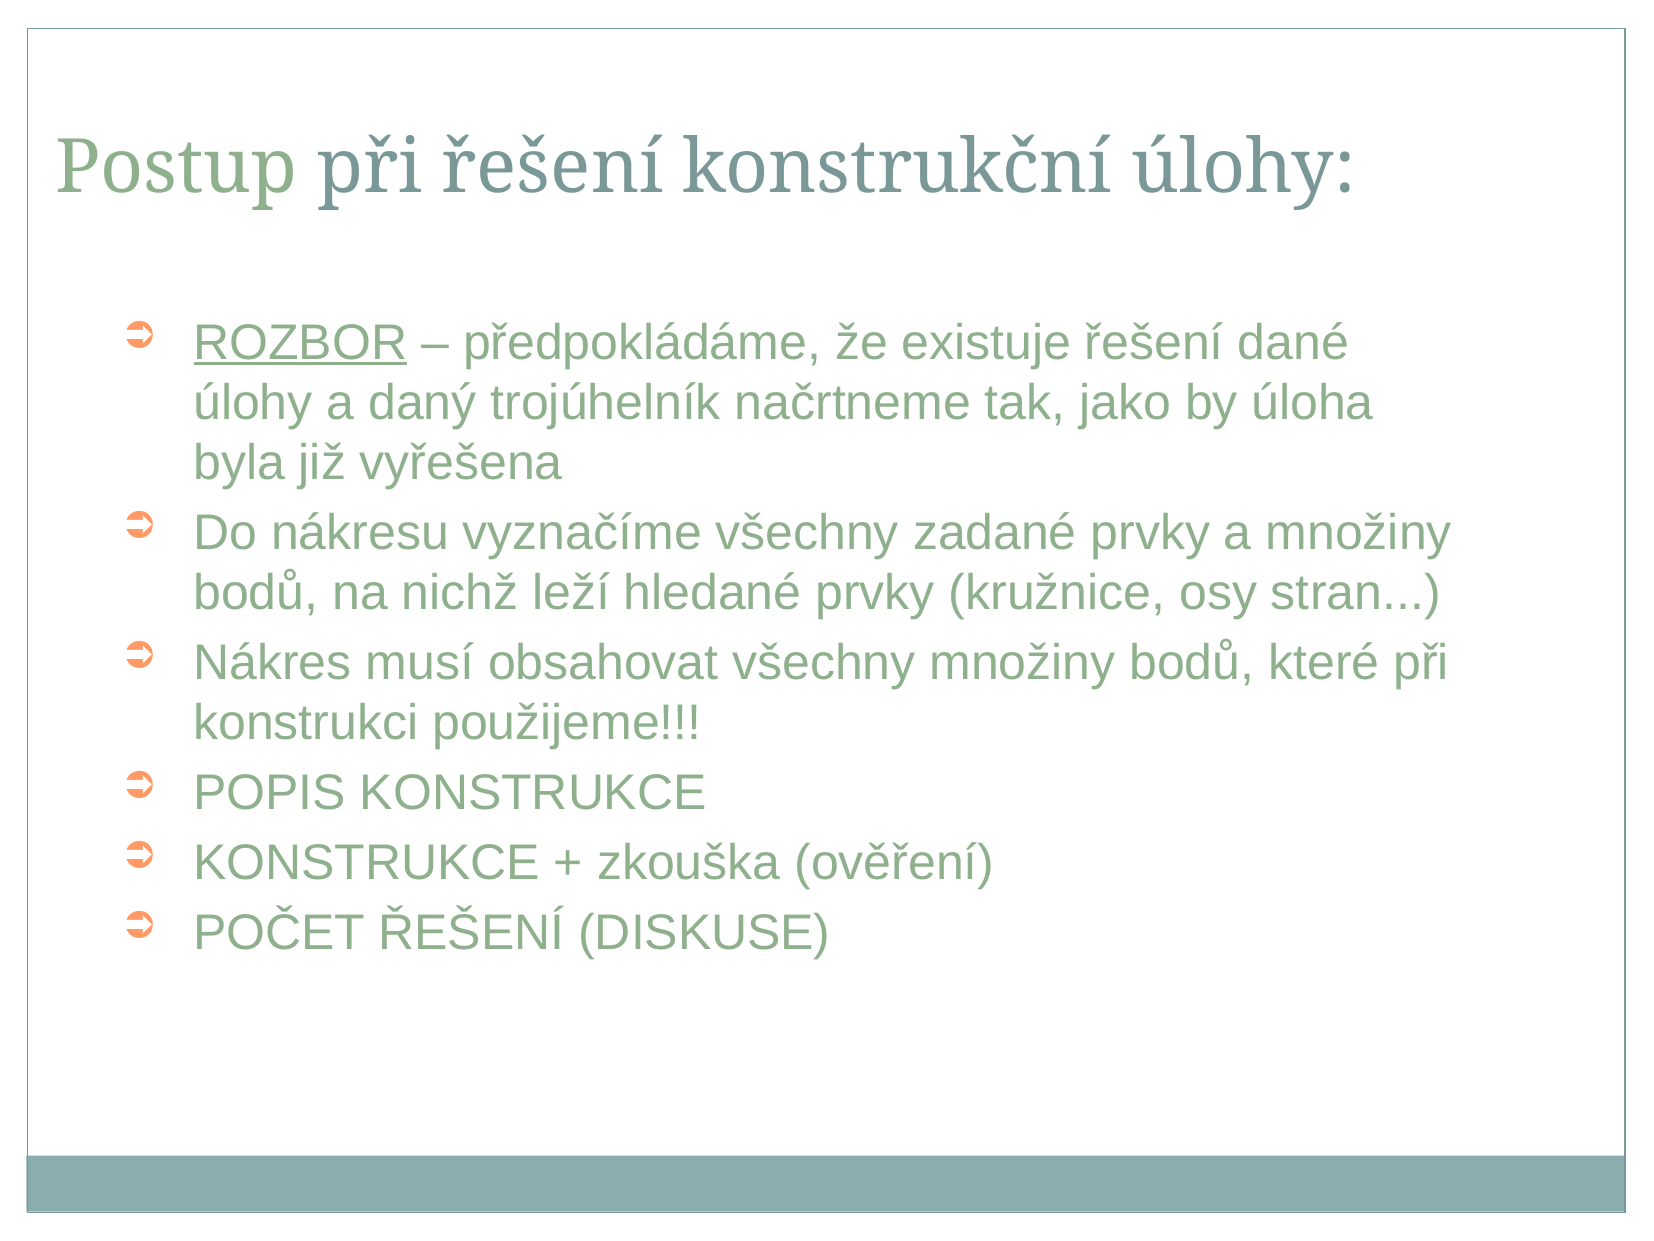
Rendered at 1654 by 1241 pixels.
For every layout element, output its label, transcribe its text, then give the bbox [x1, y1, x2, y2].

list ROZBOR – předpokládáme, že existuje řešení dané úlohy a daný trojúhelník načrtneme tak, jako by úloha byla již vyřešena Do nákresu vyznačíme všechny zadané prvky a množiny bodů, na nichž leží hledané prvky (kružnice, osy stran...) Nákres musí obsahovat všechny množiny bodů, které při konstrukci použijeme!!! POPIS KONSTRUKCE KONSTRUKCE + zkouška (ověření) POČET ŘEŠENÍ (DISKUSE) [94, 301, 1486, 1199]
title Postup při řešení konstrukční úlohy: [0, 29, 1413, 216]
